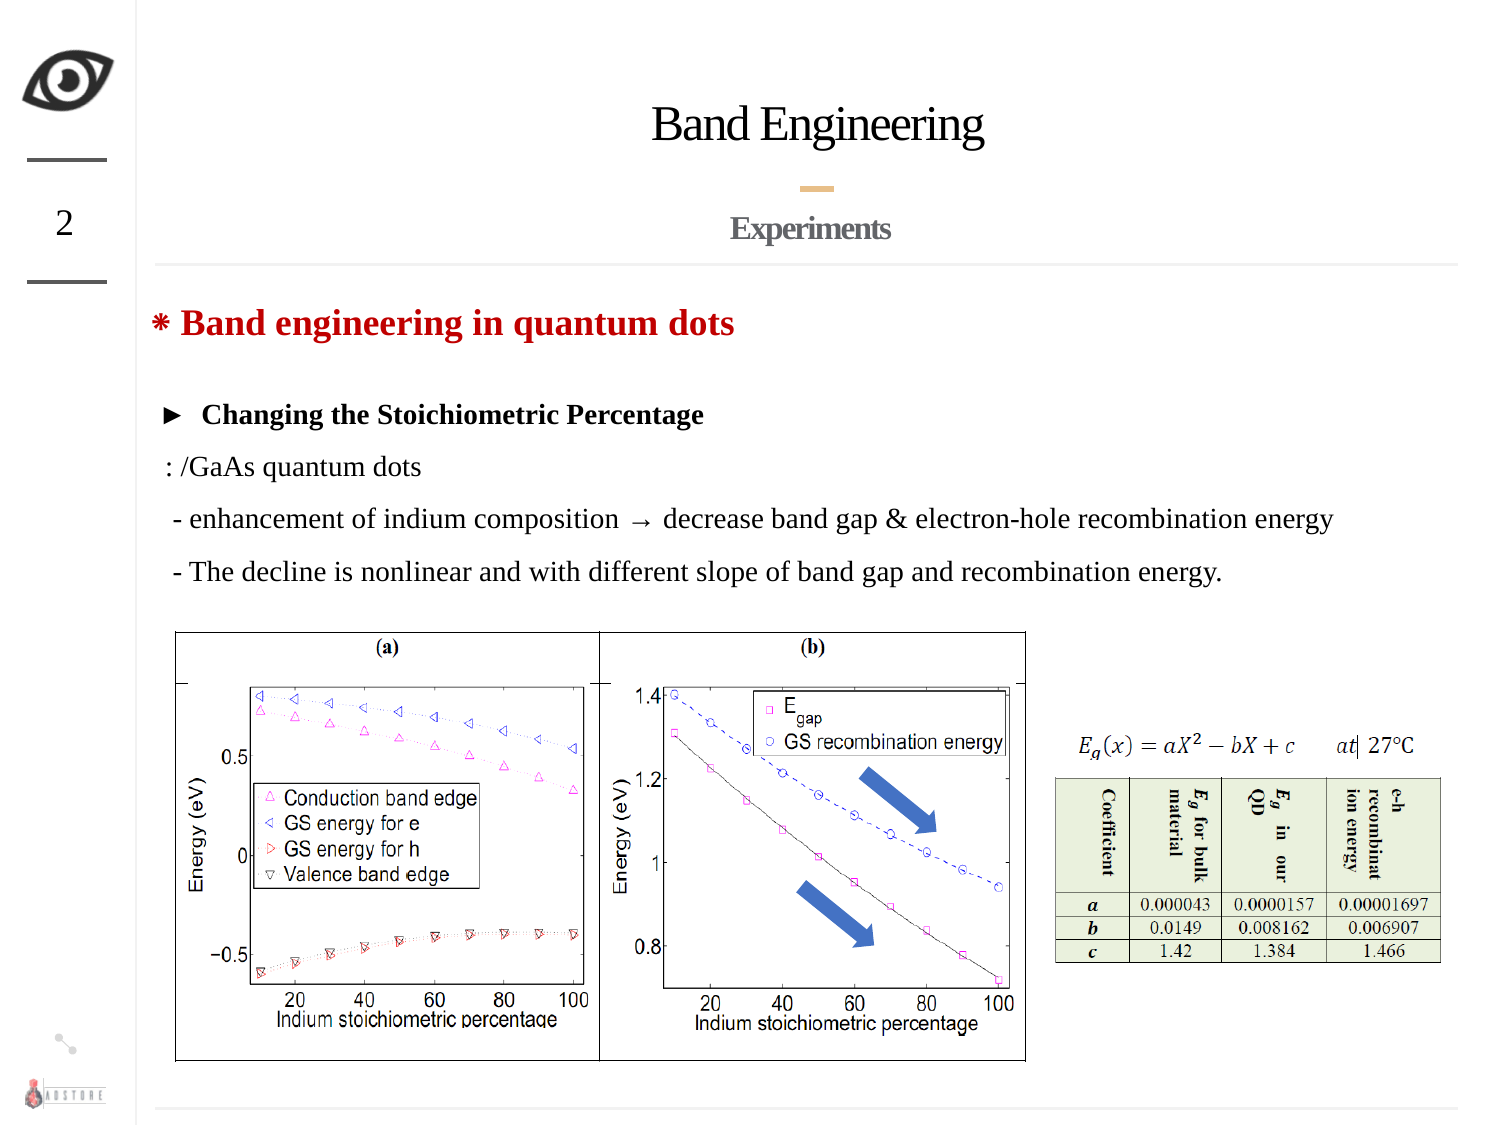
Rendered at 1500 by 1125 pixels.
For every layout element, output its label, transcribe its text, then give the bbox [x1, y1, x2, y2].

list Experiments [137, 193, 1486, 268]
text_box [155, 264, 1459, 1109]
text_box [162, 628, 1038, 1062]
text_box 2 [40, 190, 90, 251]
picture [0, 23, 134, 137]
picture [25, 1078, 106, 1109]
title Band Engineering [136, 80, 1500, 161]
picture [1037, 726, 1459, 977]
